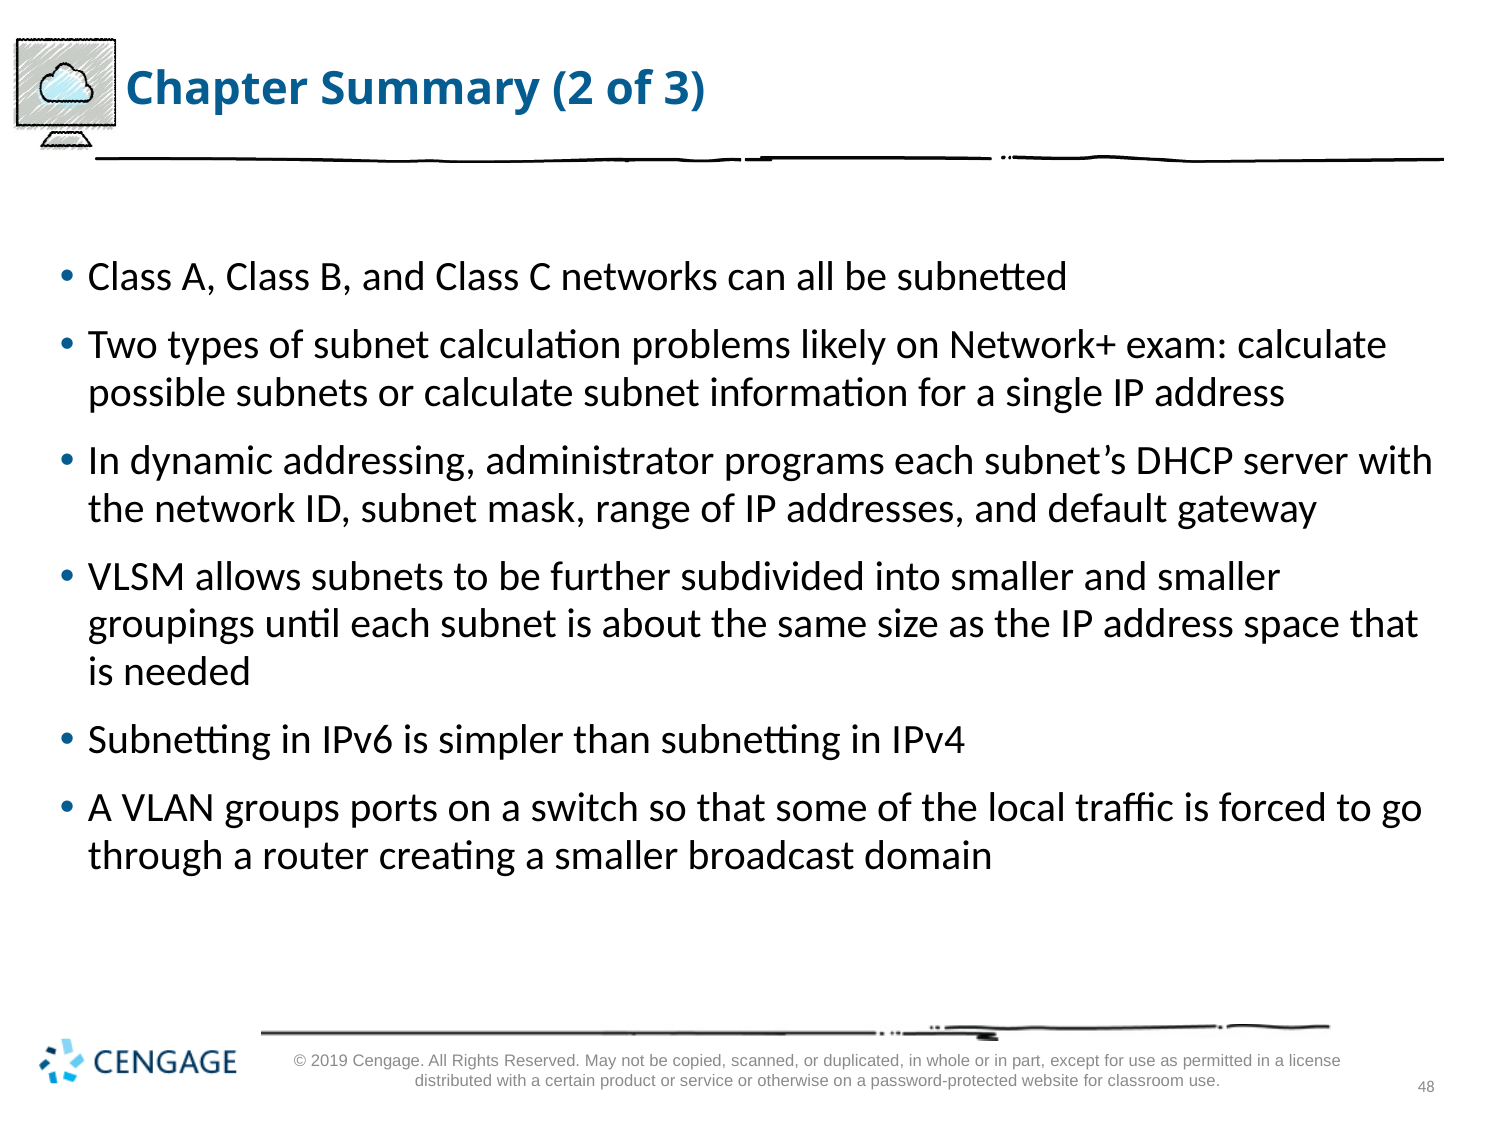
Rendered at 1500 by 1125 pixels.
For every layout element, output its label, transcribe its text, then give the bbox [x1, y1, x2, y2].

title Chapter Summary (2 of 3) [125, 66, 1442, 116]
picture [95, 155, 1444, 163]
footer © 2019 Cengage. All Rights Reserved. May not be copied, scanned, or duplicated, in whole or in part, except for use as permitted in a license distributed with a certain product or service or otherwise on a password-protected website for classroom use. [262, 1050, 1375, 1091]
picture [261, 1024, 1331, 1041]
picture [19, 1025, 249, 1096]
list Class A, Class B, and Class C networks can all be subnetted Two types of subnet calculation problems likely on Network+ exam: calculate possible subnets or calculate subnet information for a single IP address In dynamic addressing, administrator programs each subnet’s D H C P server with the network I D, subnet mask, range of IP addresses, and default gateway V L S M allows subnets to be further subdivided into smaller and smaller groupings until each subnet is about the same size as the I P address space that is needed Subnetting in IPv6 is simpler than subnetting in I P v 4 A V LAN groups ports on a switch so that some of the local traffic is forced to go through a router creating a smaller broadcast domain [59, 252, 1441, 907]
picture [13, 36, 117, 151]
